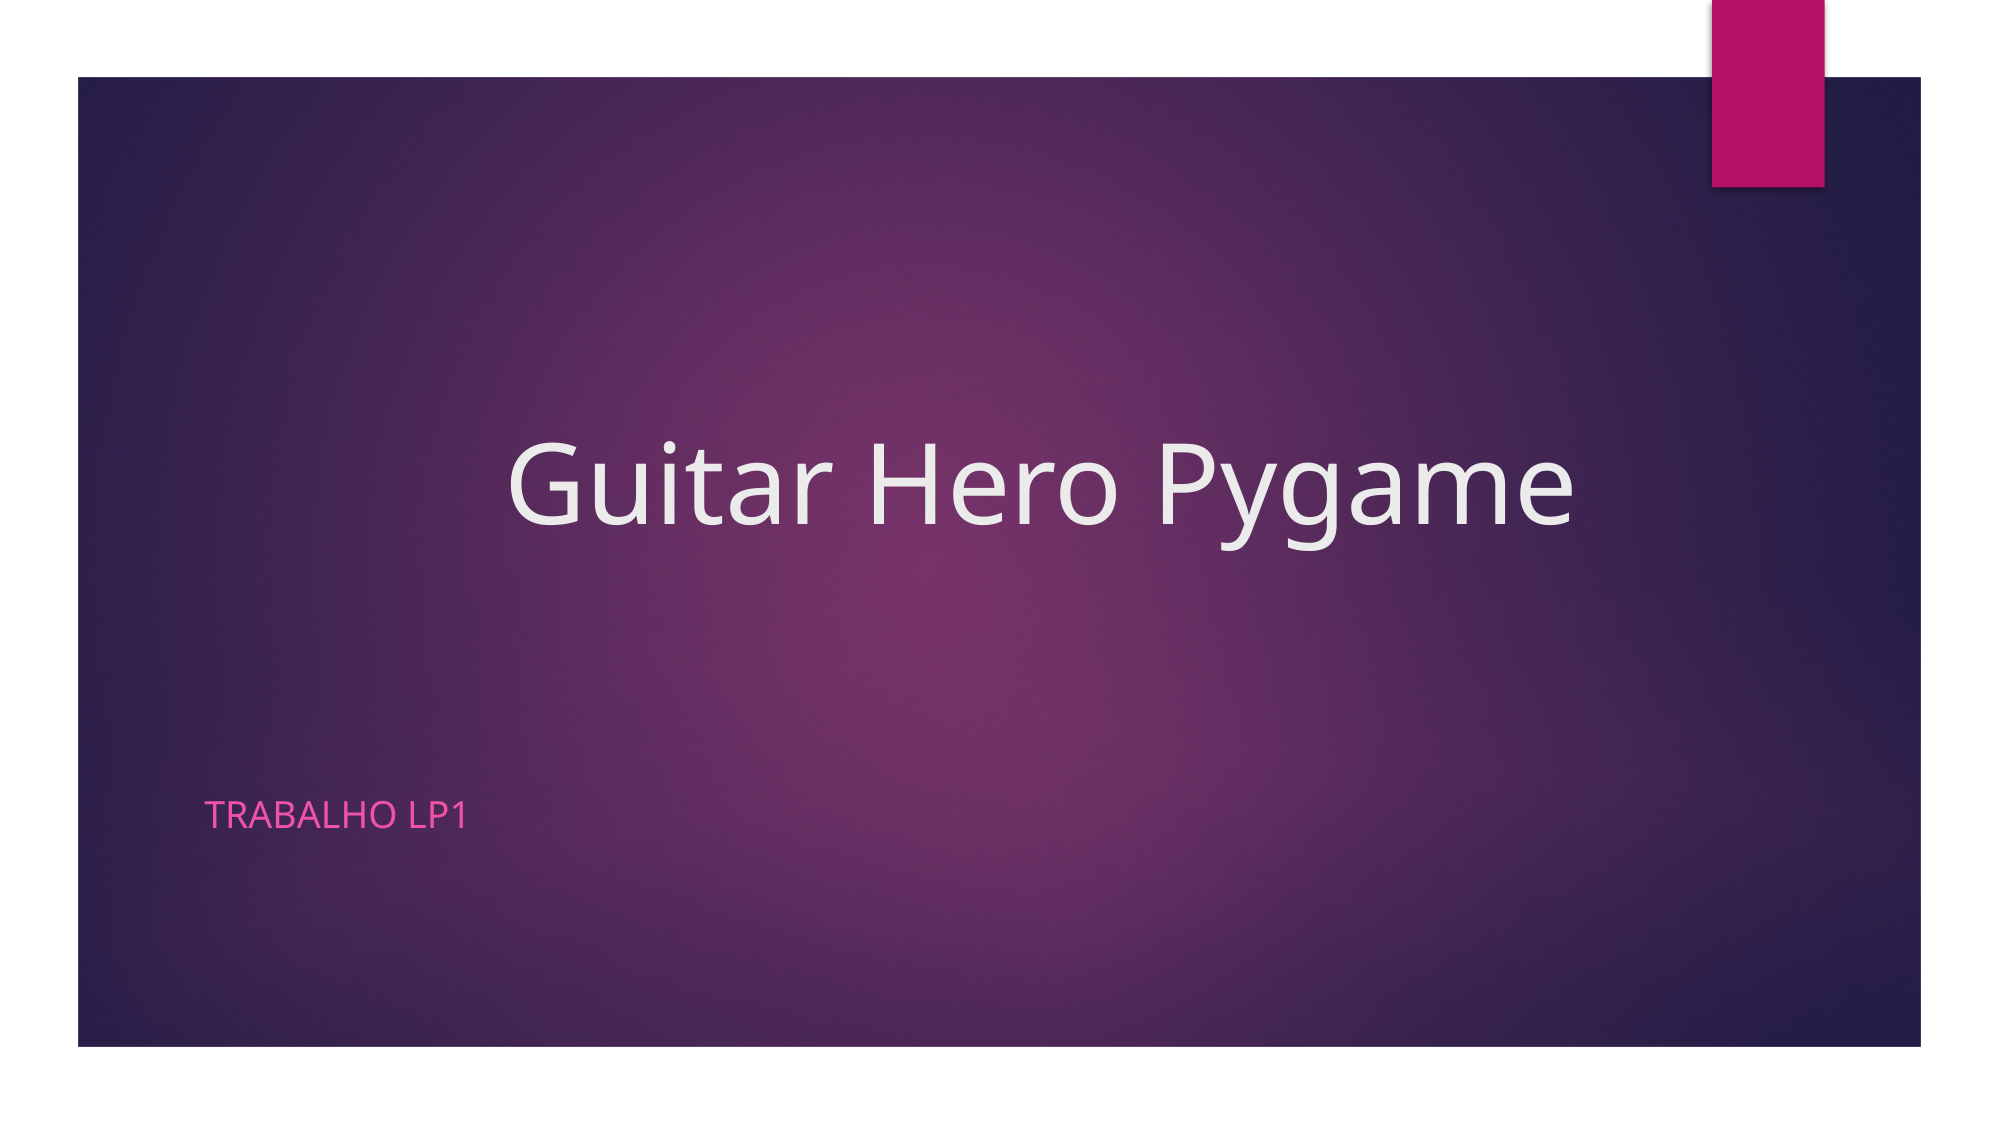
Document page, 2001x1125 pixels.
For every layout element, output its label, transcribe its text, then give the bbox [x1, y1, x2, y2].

title Guitar Hero Pygame [189, 115, 1638, 555]
subtitle Trabalho Lp1 [189, 783, 1638, 925]
